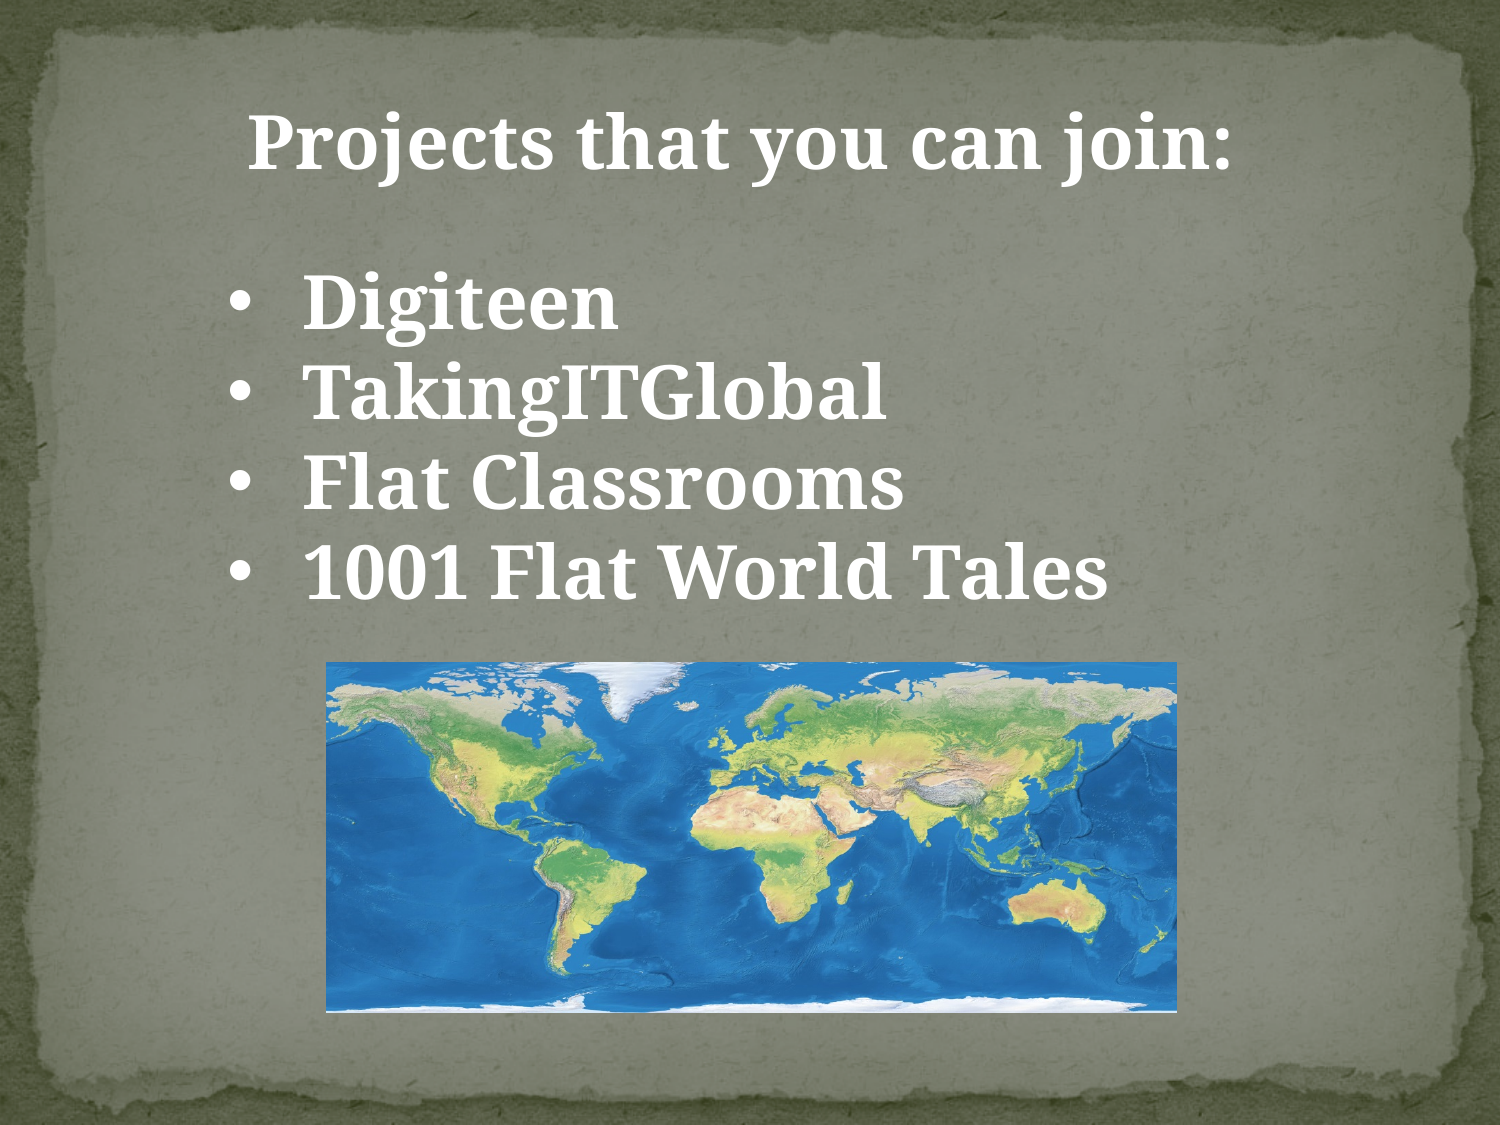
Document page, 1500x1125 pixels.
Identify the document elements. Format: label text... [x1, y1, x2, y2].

text_box Projects that you can join: Digiteen TakingITGlobal Flat Classrooms 1001 Flat World Tales [212, 87, 1290, 1113]
picture [326, 662, 1177, 1013]
